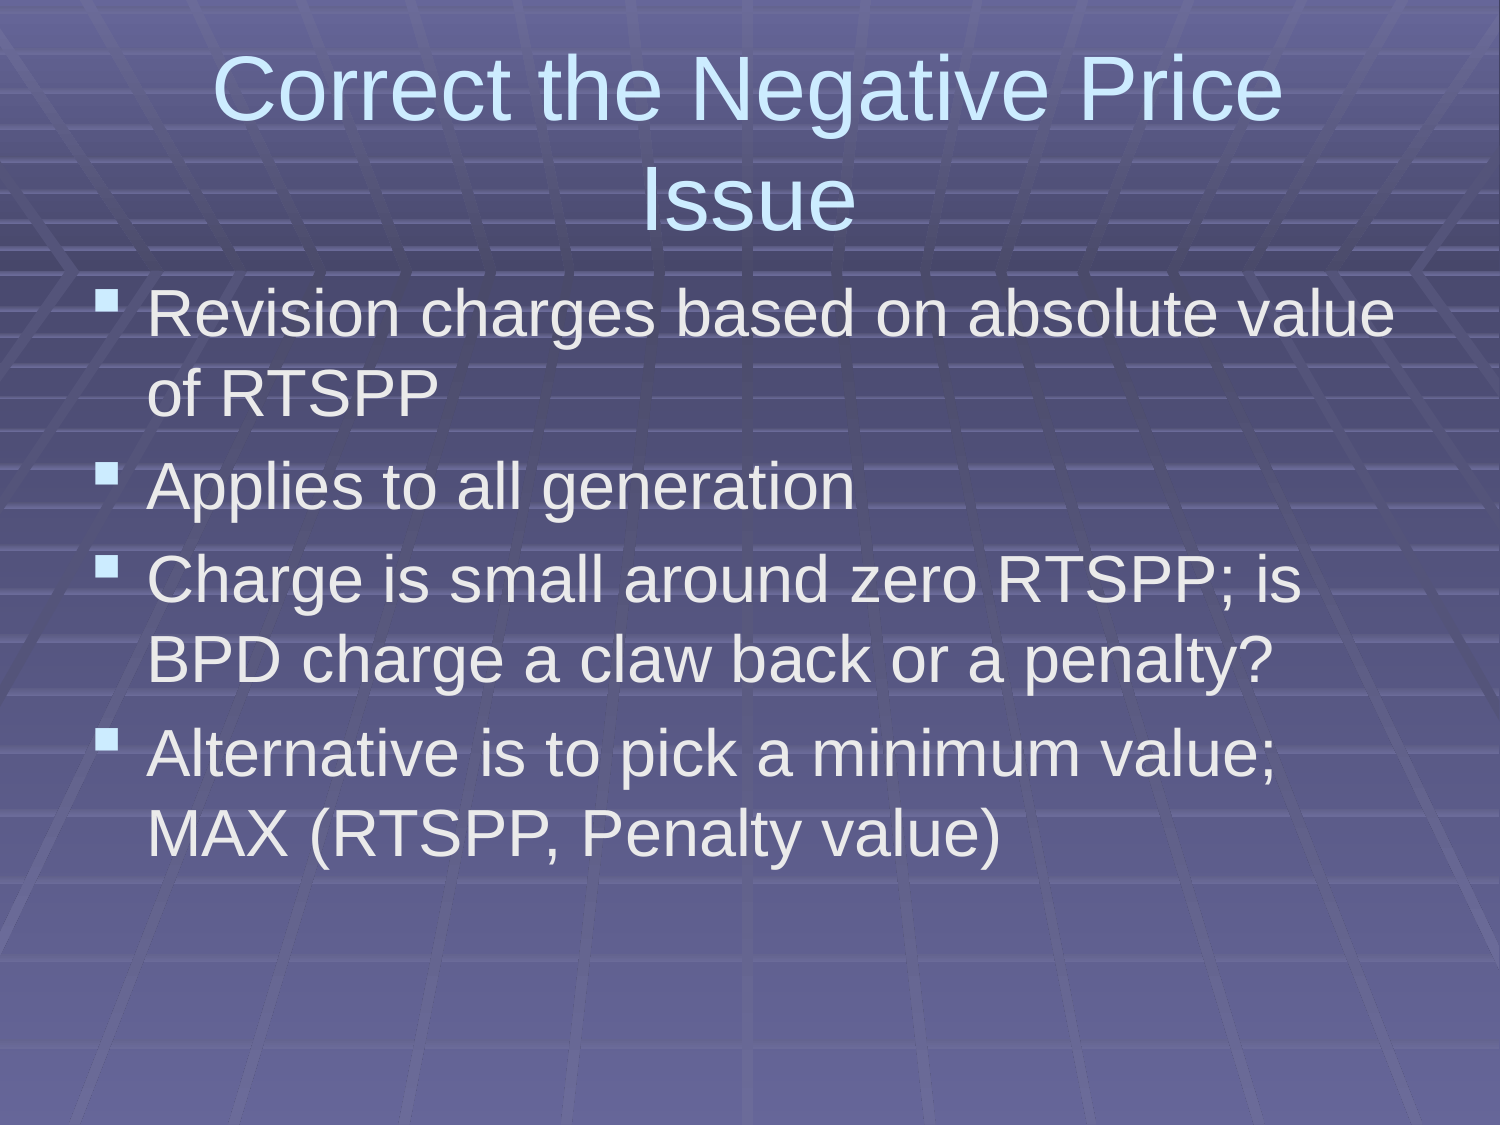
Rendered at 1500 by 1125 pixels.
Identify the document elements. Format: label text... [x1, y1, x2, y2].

list Revision charges based on absolute value of RTSPP Applies to all generation Charge is small around zero RTSPP; is BPD charge a claw back or a penalty? Alternative is to pick a minimum value; MAX (RTSPP, Penalty value) [74, 261, 1425, 1001]
title Correct the Negative Price Issue [74, 44, 1425, 233]
